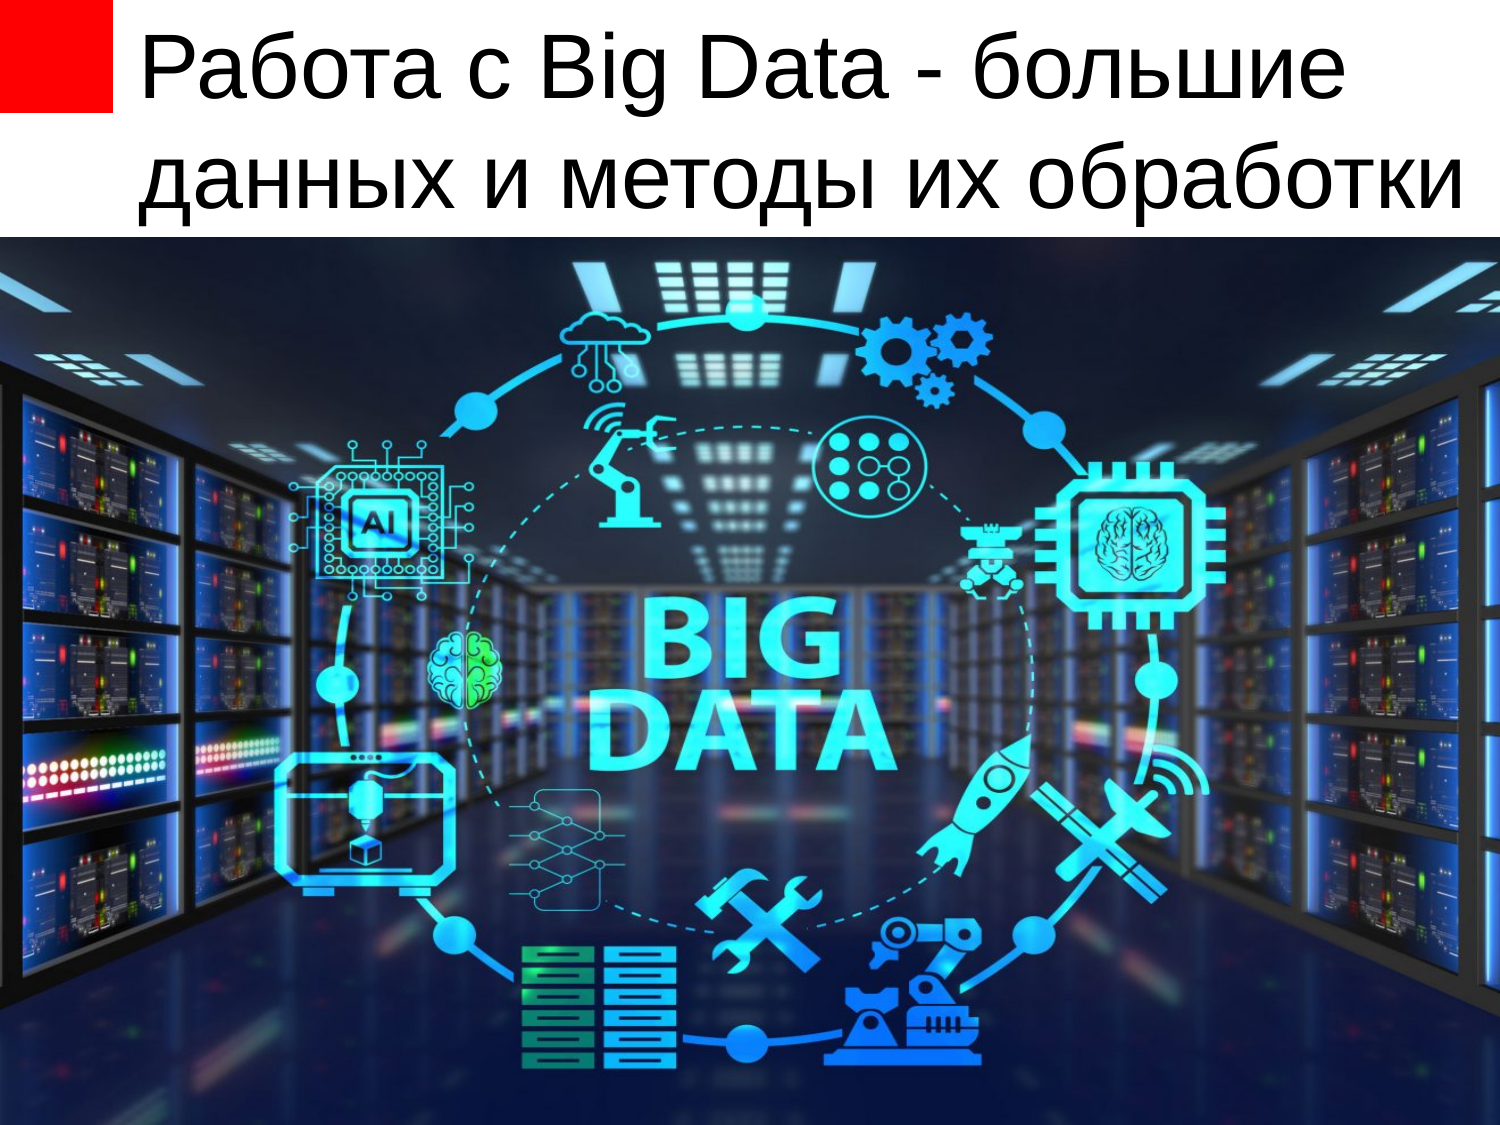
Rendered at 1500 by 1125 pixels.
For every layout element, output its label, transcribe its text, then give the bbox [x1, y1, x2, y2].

text_box Работа с Big Data - большие данных и методы их обработки [123, 0, 1489, 235]
picture [0, 237, 1500, 1125]
picture [0, 0, 113, 113]
